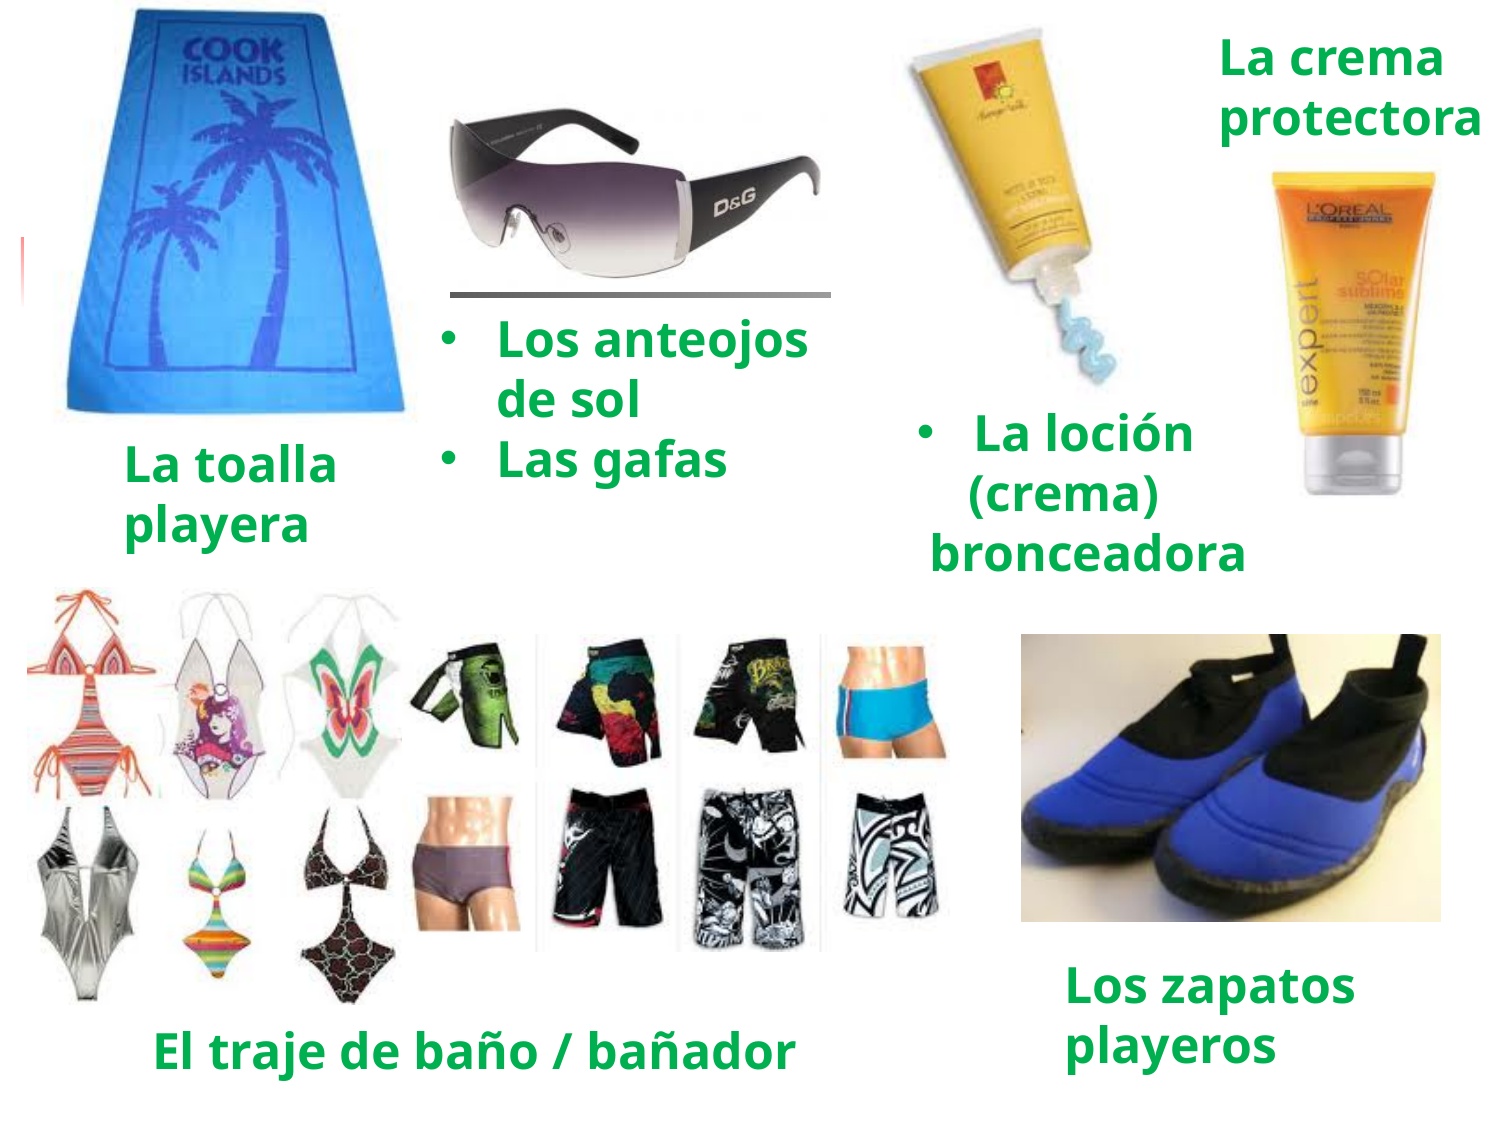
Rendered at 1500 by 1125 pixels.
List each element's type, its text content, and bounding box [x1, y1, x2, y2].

picture [26, 587, 950, 1005]
text_box Los zapatos playeros [1049, 946, 1438, 1081]
text_box Los anteojos de sol Las gafas [425, 299, 850, 495]
text_box El traje de baño / bañador [137, 1011, 975, 1087]
text_box La toalla playera [108, 435, 367, 560]
text_box La loción (crema) bronceadora [902, 418, 1263, 589]
picture [24, 0, 828, 426]
picture [1021, 633, 1442, 923]
text_box La crema protectora [1235, 18, 1500, 148]
picture [830, 9, 1500, 518]
